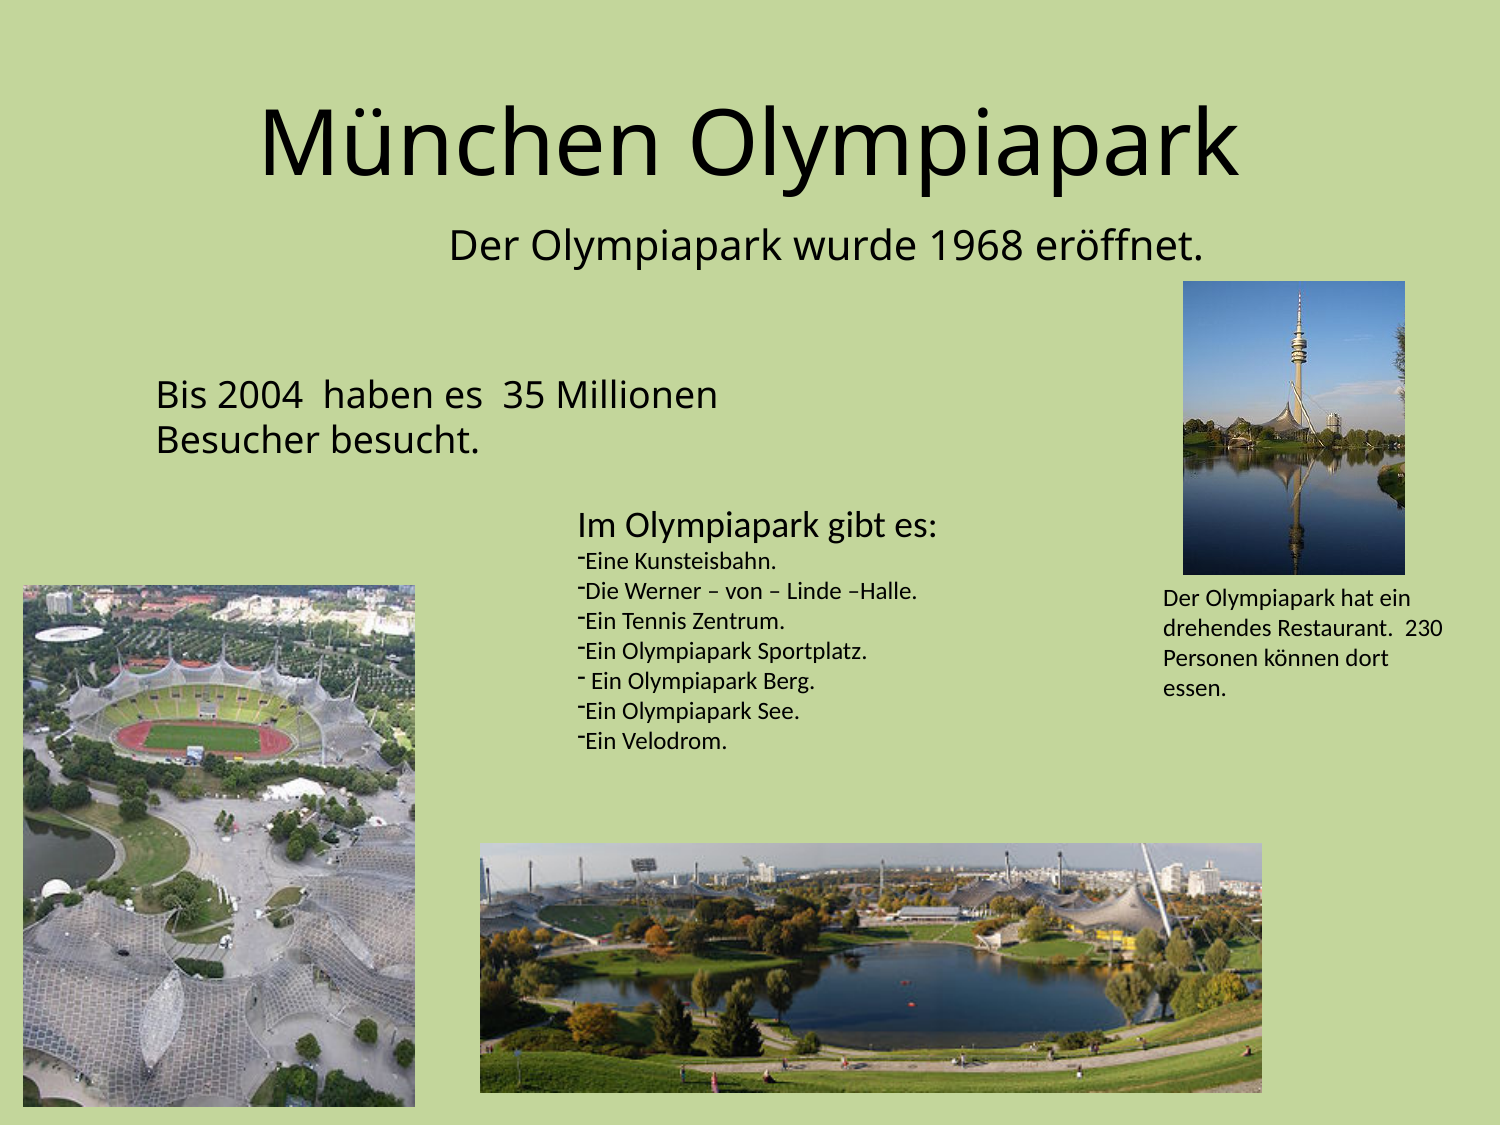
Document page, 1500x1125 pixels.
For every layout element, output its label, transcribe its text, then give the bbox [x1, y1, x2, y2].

text_box Der Olympiapark hat ein drehendes Restaurant. 230 Personen können dort essen. [1148, 574, 1465, 709]
title München Olympiapark [75, 45, 1425, 233]
picture [1183, 280, 1405, 576]
picture [23, 585, 415, 1107]
text_box Bis 2004 haben es 35 Millionen Besucher besucht. [140, 363, 762, 468]
picture [480, 843, 1262, 1093]
text_box Im Olympiapark gibt es: Eine Kunsteisbahn. Die Werner – von – Linde –Halle. Ein Tennis Zentrum. Ein Olympiapark Sportplatz. Ein Olympiapark Berg. Ein Olympiapark See. Ein Velodrom. [562, 492, 1032, 842]
text_box Der Olympiapark wurde 1968 eröffnet. [433, 210, 1500, 276]
